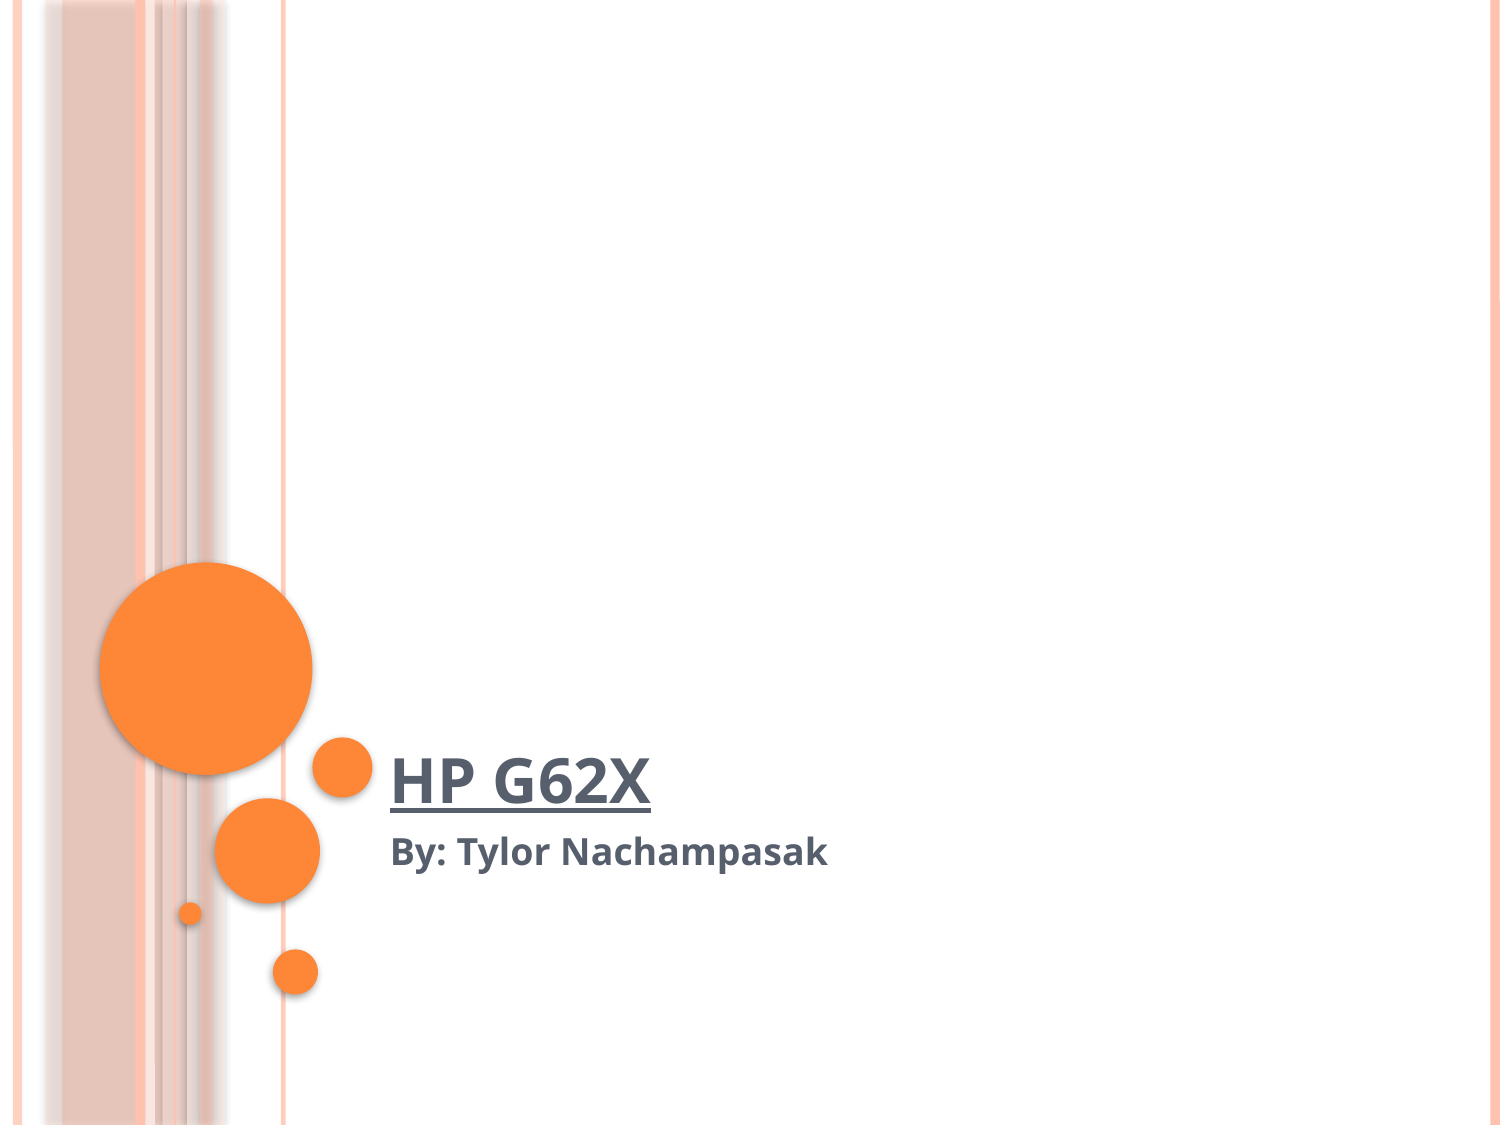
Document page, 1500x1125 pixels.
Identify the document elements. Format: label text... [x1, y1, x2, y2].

title HP G62x [375, 512, 1388, 820]
subtitle By: Tylor Nachampasak [375, 820, 1388, 1046]
